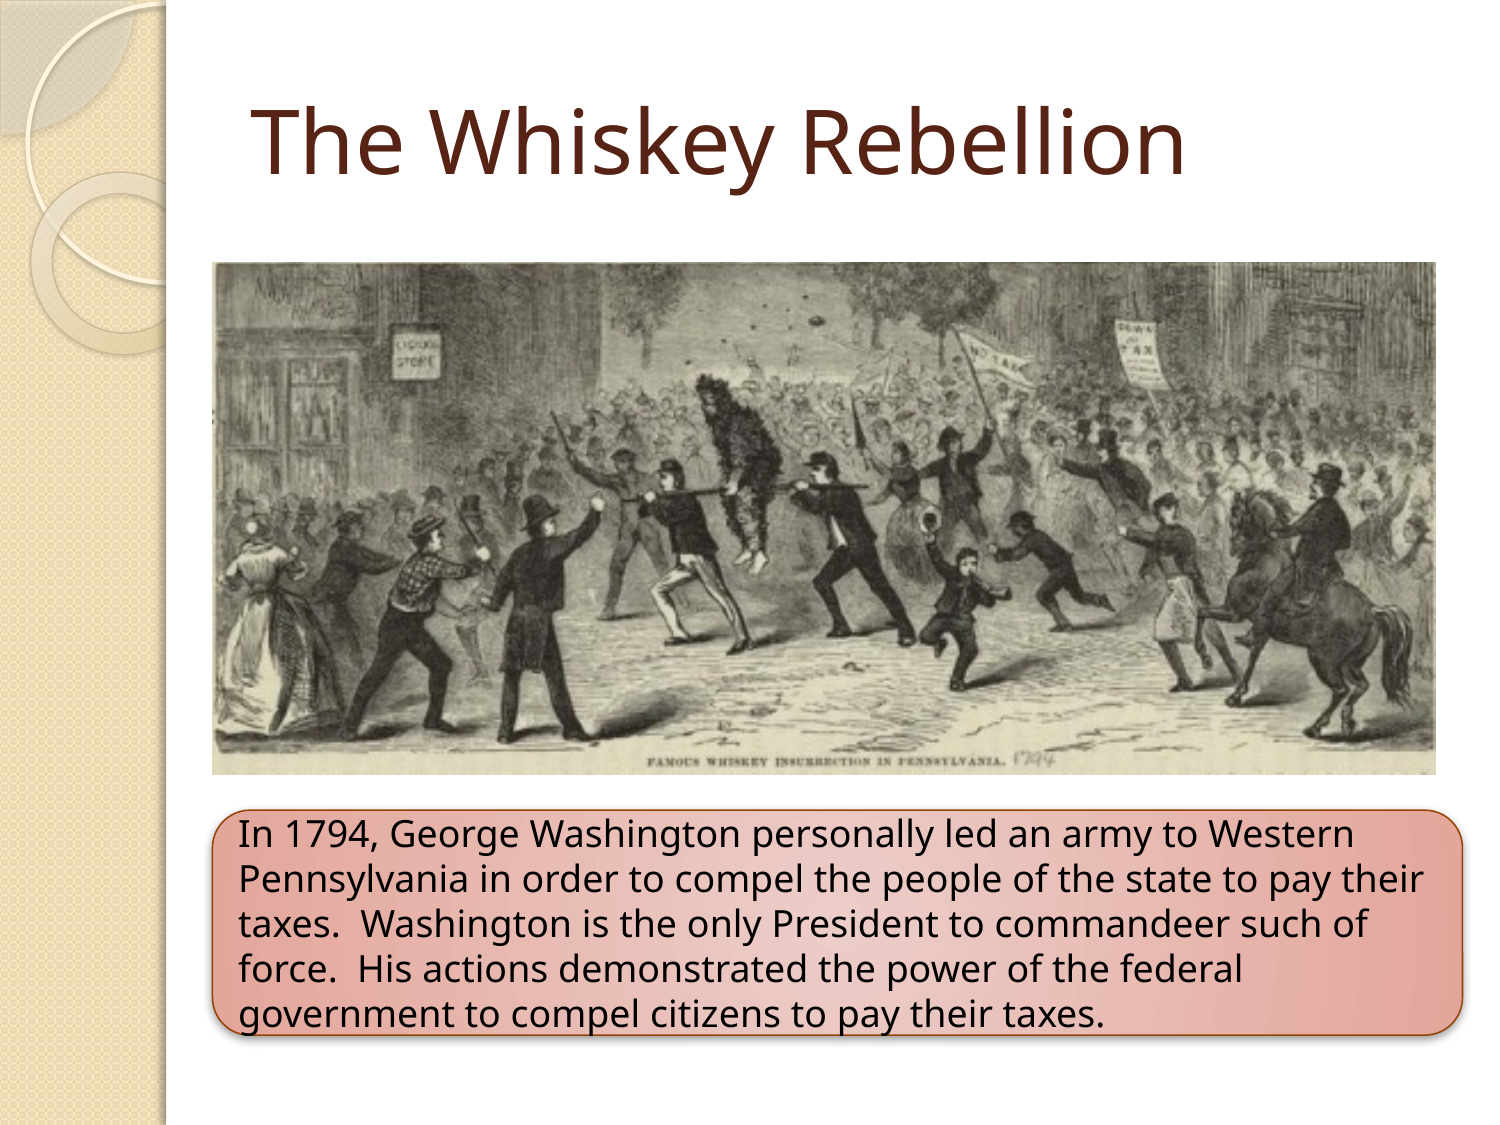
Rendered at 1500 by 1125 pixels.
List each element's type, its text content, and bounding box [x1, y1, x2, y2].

title The Whiskey Rebellion [235, 45, 1466, 233]
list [212, 262, 1436, 776]
text_box In 1794, George Washington personally led an army to Western Pennsylvania in order to compel the people of the state to pay their taxes. Washington is the only President to commandeer such of force. His actions demonstrated the power of the federal government to compel citizens to pay their taxes. [211, 809, 1464, 1036]
